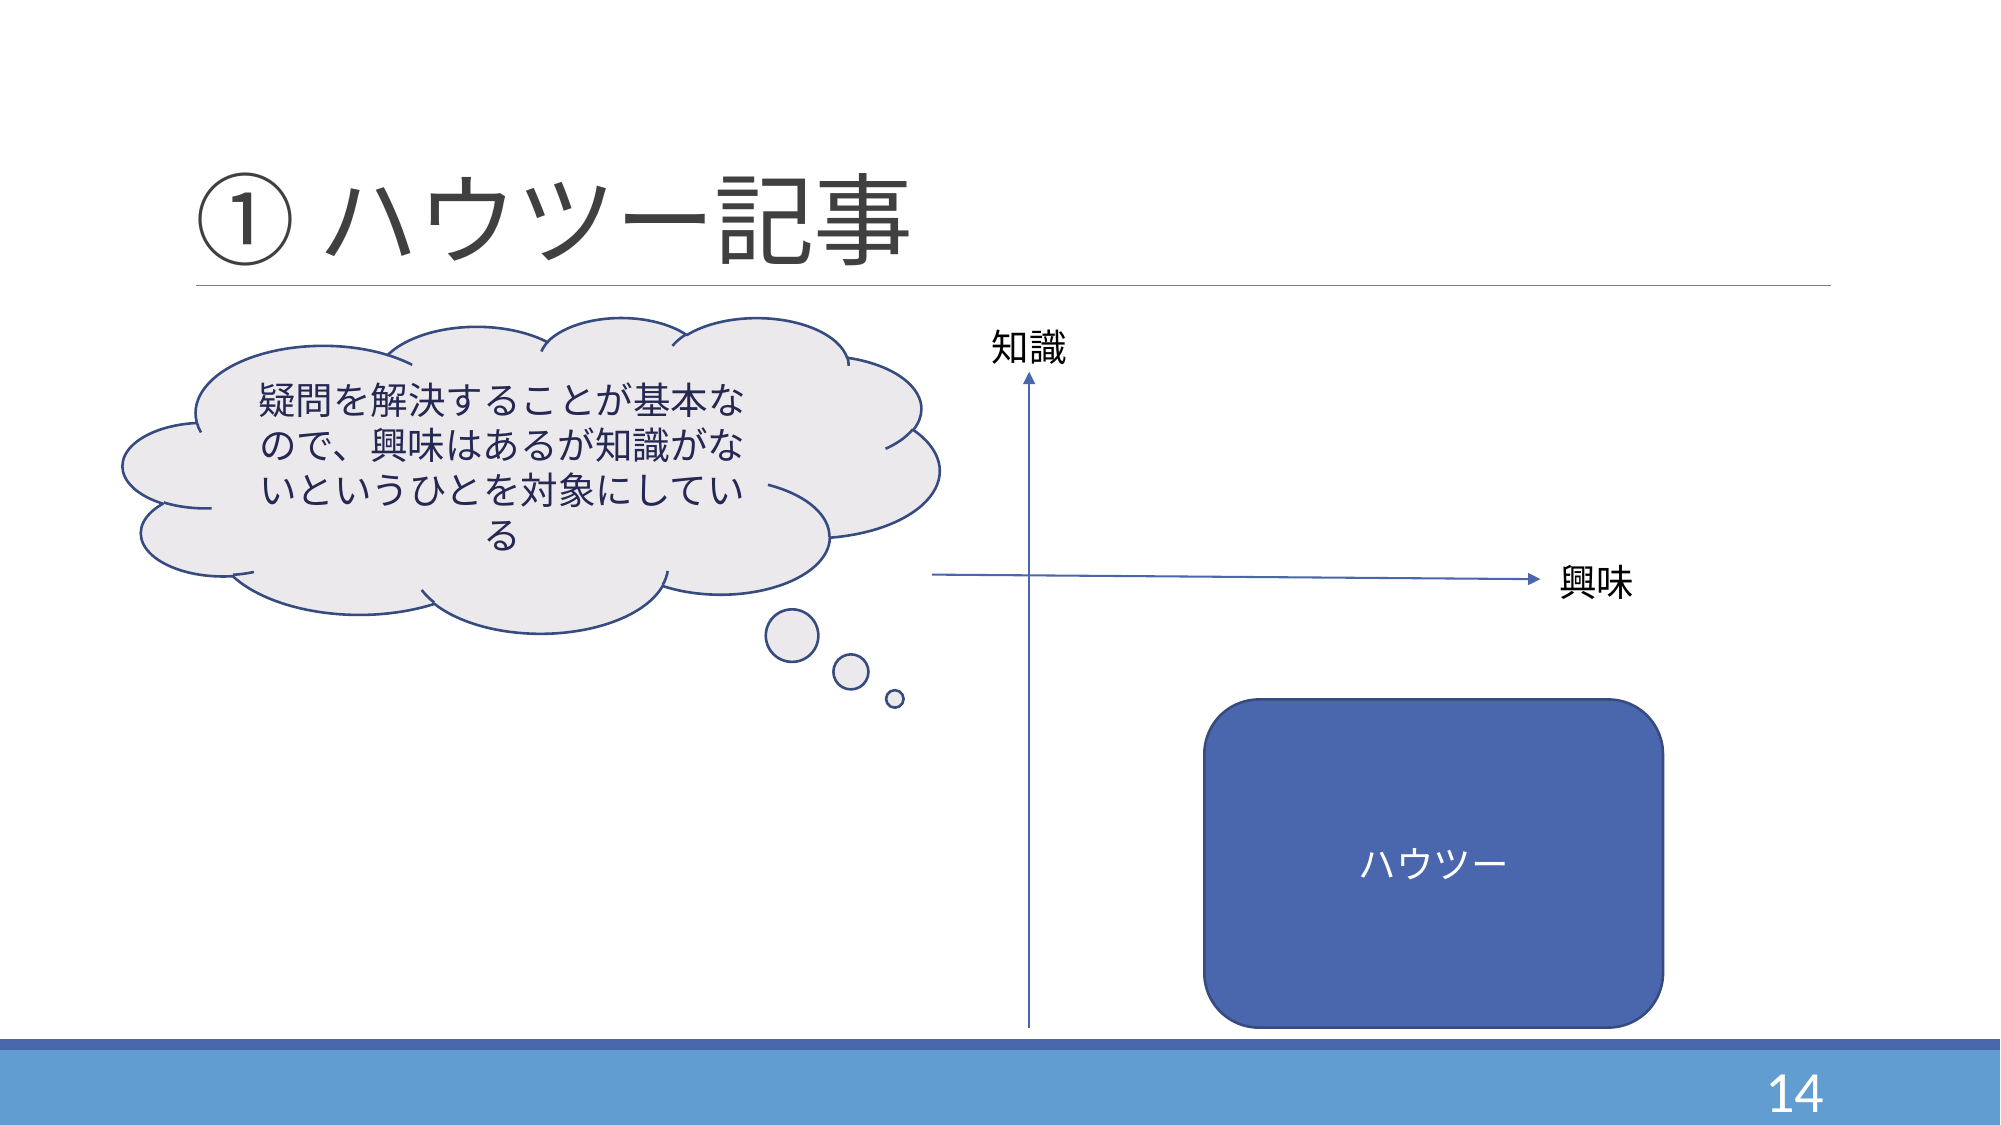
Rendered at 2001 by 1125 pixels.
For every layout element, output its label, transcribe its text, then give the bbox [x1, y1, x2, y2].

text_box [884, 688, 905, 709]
title ①ハウツー記事 [180, 47, 1830, 285]
text_box 疑問を解決することが基本なので、興味はあるが知識がないというひとを対象にしている [832, 653, 870, 691]
text_box 疑問を解決することが基本なので、興味はあるが知識がないというひとを対象にしている [764, 608, 820, 664]
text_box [931, 316, 1664, 1029]
slide_number 14 [1624, 1059, 1840, 1120]
text_box 疑問を解決することが基本なので、興味はあるが知識がないというひとを対象にしている [121, 316, 928, 636]
